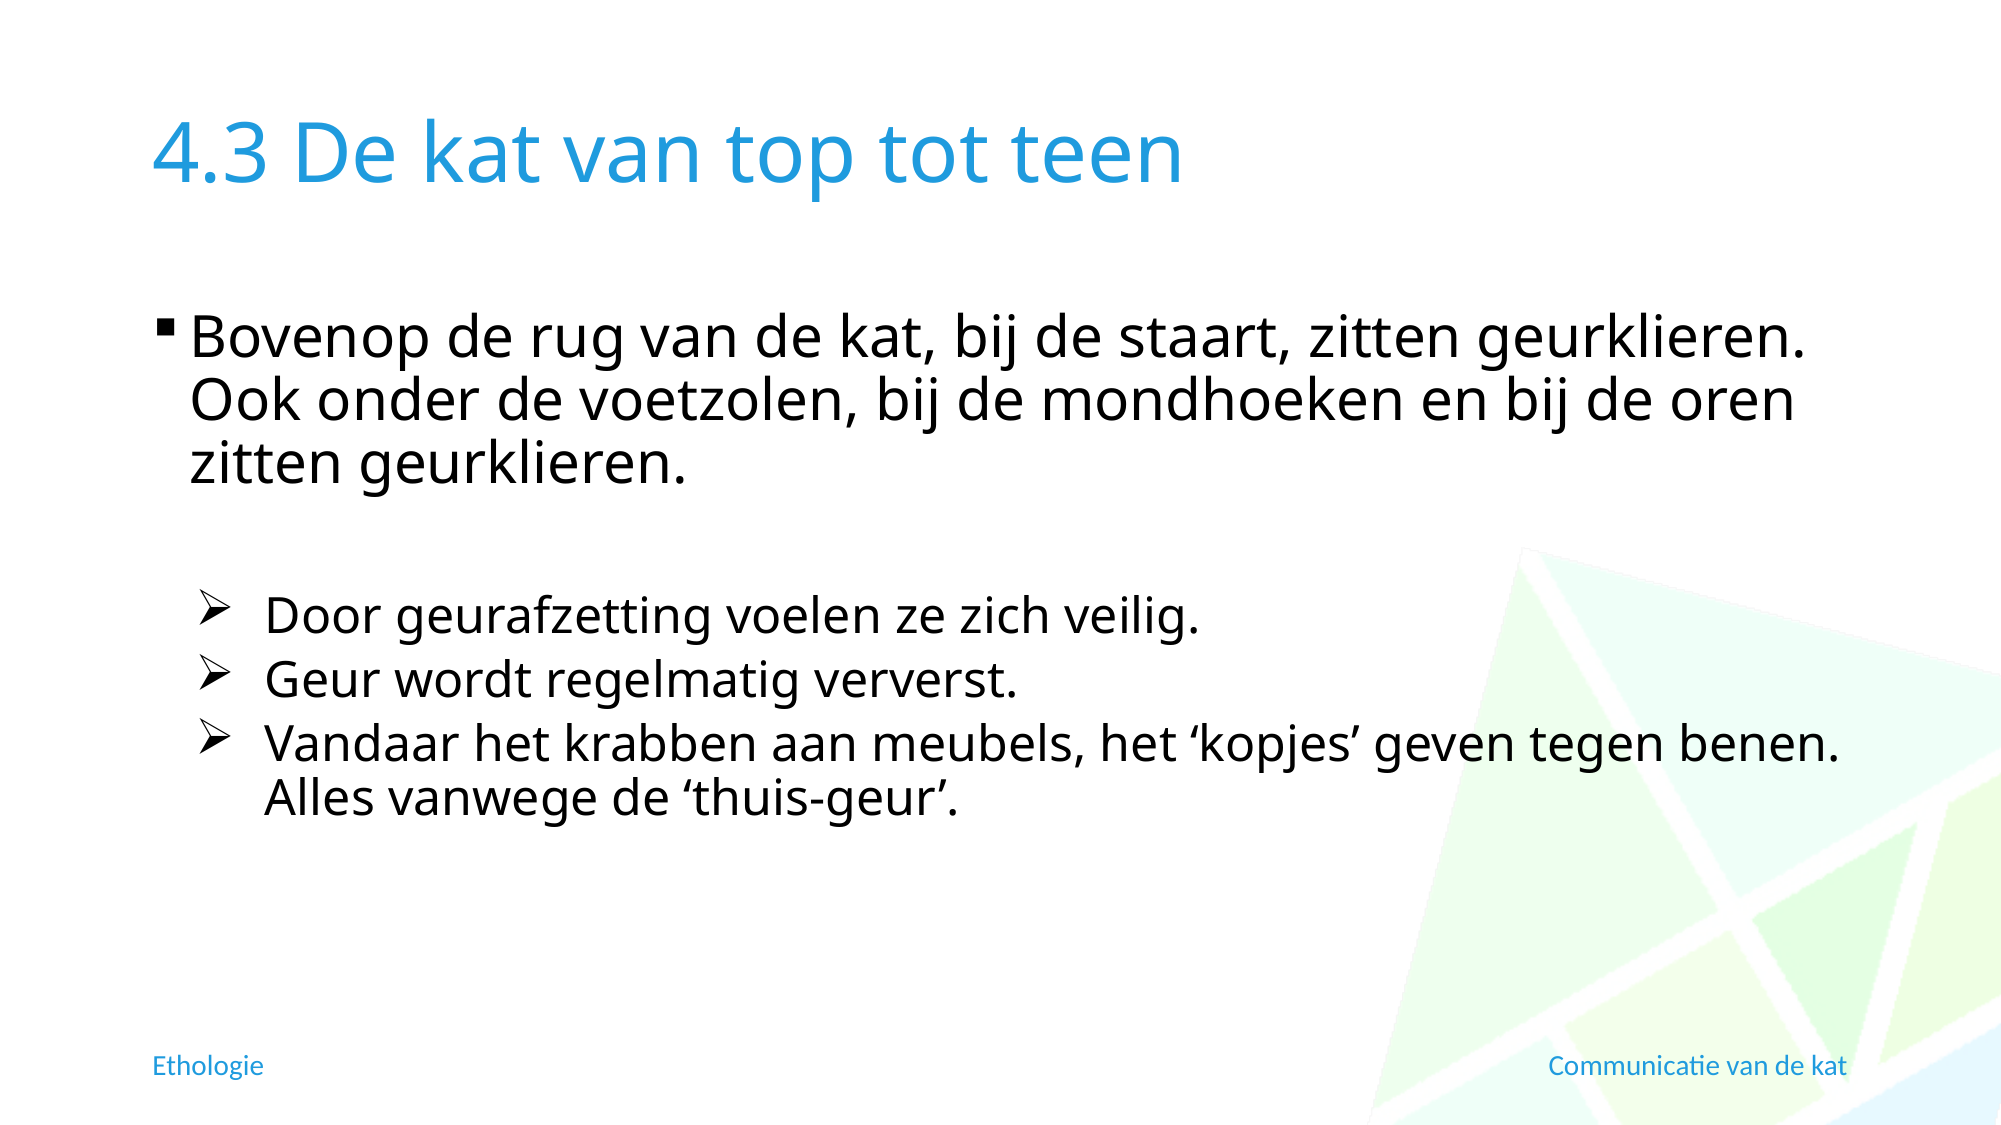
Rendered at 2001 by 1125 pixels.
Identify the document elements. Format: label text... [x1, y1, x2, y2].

list Ethologie [137, 1042, 588, 1103]
list Communicatie van de kat [1412, 1042, 1863, 1103]
title 4.3 De kat van top tot teen [137, 59, 1863, 253]
list Bovenop de rug van de kat, bij de staart, zitten geurklieren. Ook onder de voetzolen, bij de mondhoeken en bij de oren zitten geurklieren. Door geurafzetting voelen ze zich veilig. Geur wordt regelmatig ververst. Vandaar het krabben aan meubels, het ‘kopjes’ geven tegen benen. Alles vanwege de ‘thuis-geur’. [137, 299, 1863, 1014]
